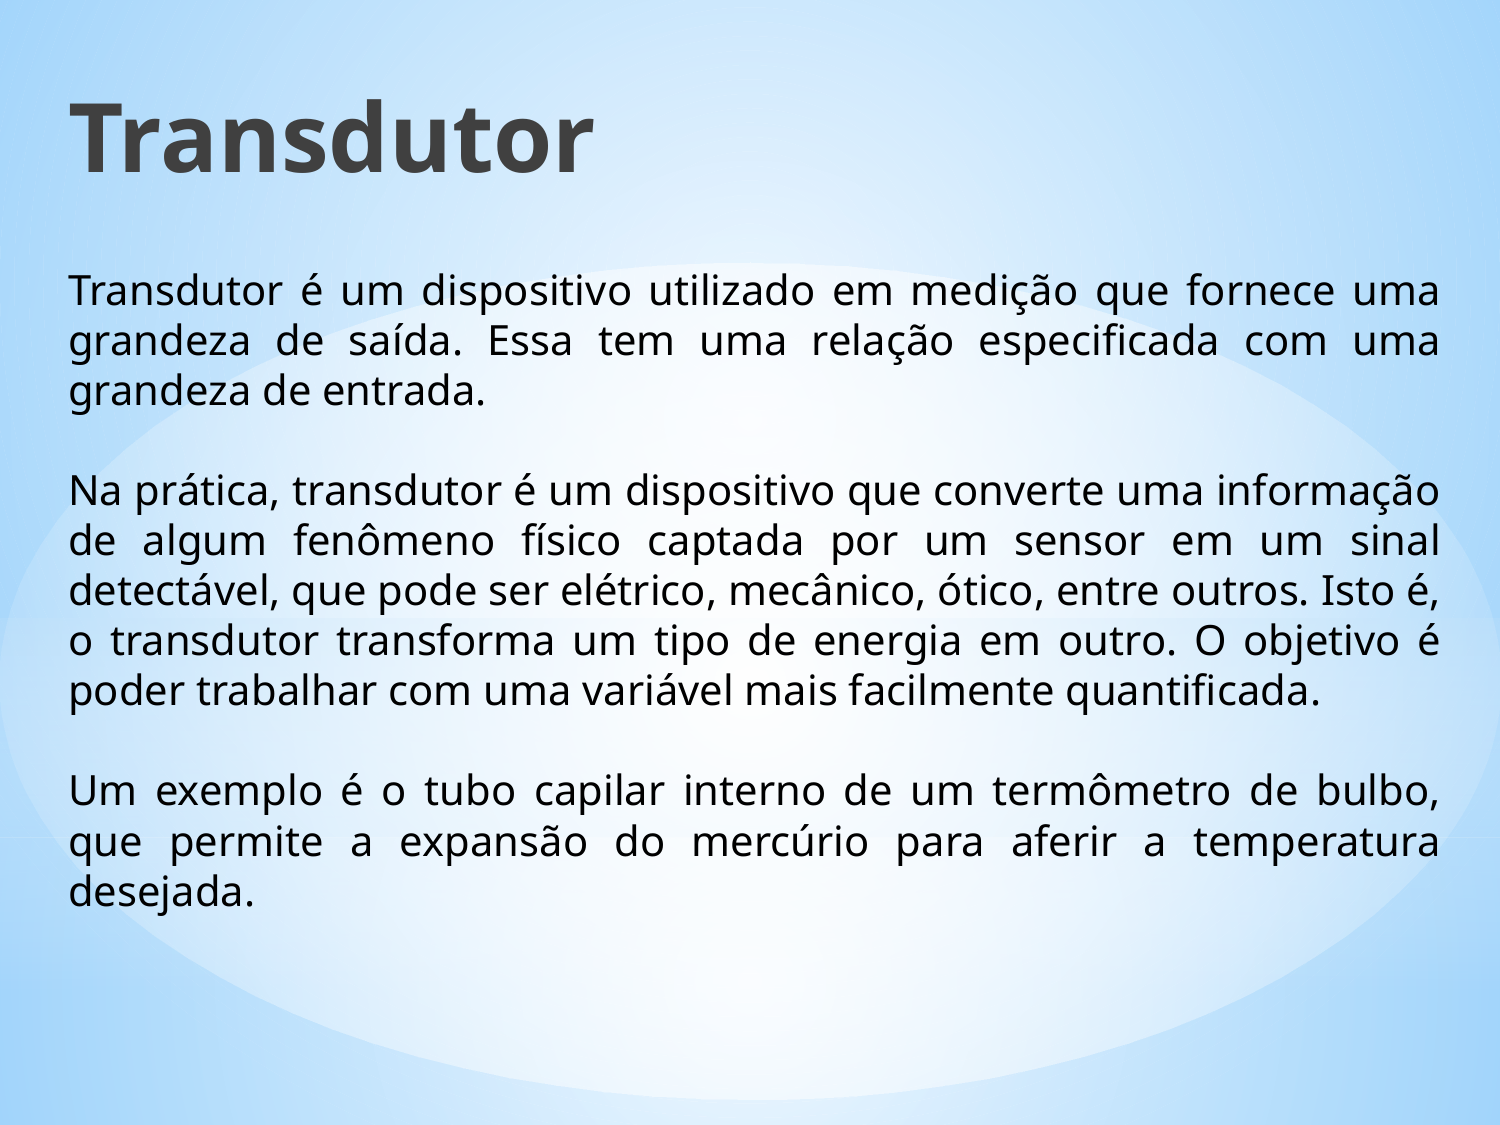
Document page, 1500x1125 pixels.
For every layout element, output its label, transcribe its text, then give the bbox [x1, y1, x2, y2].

text_box Transdutor é um dispositivo utilizado em medição que fornece uma grandeza de saída. Essa tem uma relação especificada com uma grandeza de entrada. Na prática, transdutor é um dispositivo que converte uma informação de algum fenômeno físico captada por um sensor em um sinal detectável, que pode ser elétrico, mecânico, ótico, entre outros. Isto é, o transdutor transforma um tipo de energia em outro. O objetivo é poder trabalhar com uma variável mais facilmente quantificada. Um exemplo é o tubo capilar interno de um termômetro de bulbo, que permite a expansão do mercúrio para aferir a temperatura desejada. [53, 256, 1457, 922]
text_box Transdutor [53, 69, 1174, 256]
